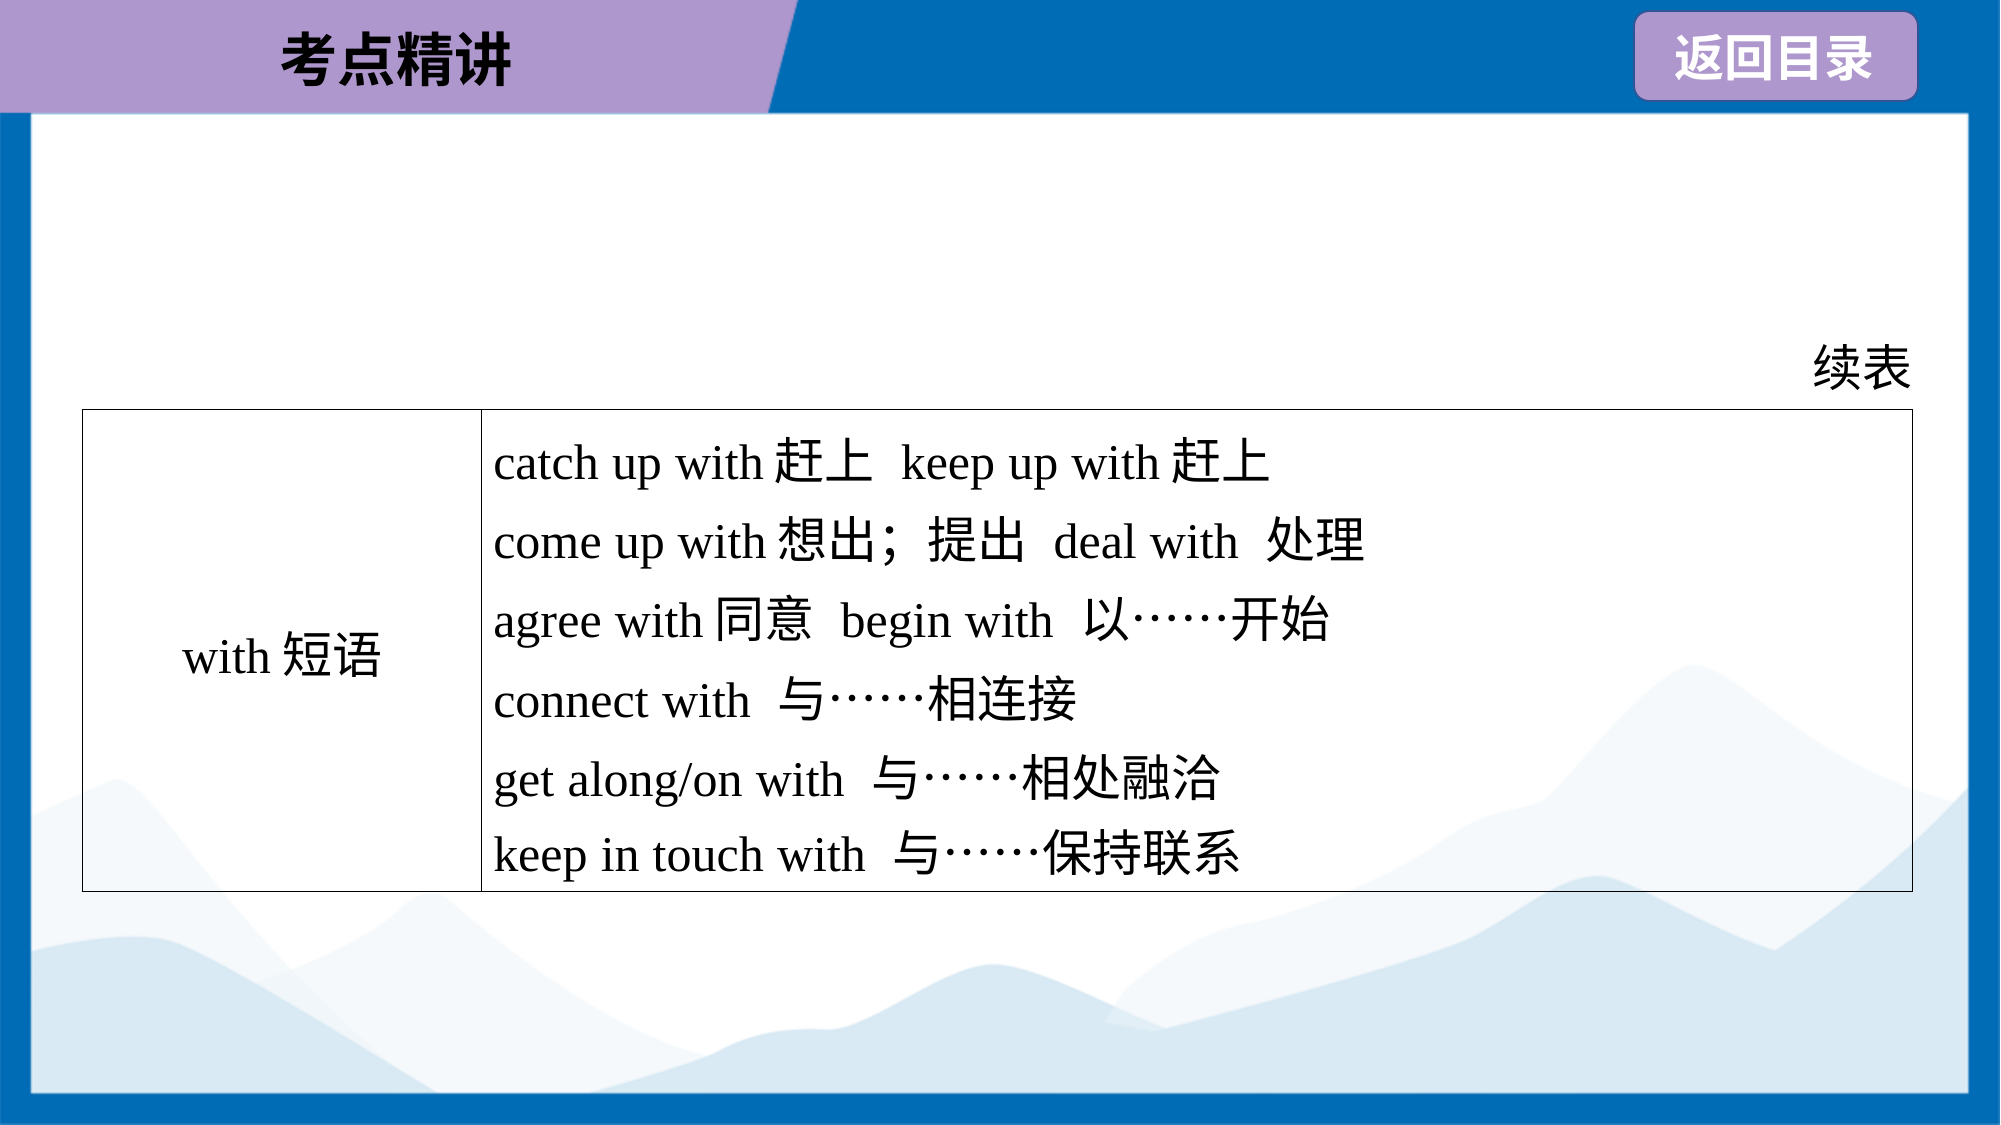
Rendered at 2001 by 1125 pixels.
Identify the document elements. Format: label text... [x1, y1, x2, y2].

table_header with短语 [83, 410, 481, 891]
picture [0, 0, 2000, 1125]
text_box 续表 [1811, 308, 1913, 397]
table_header catch up with赶上 keep up with赶上 come up with想出；提出 deal with 处理 agree with同意 begin with 以……开始 connect with 与……相连接 get along/on with 与……相处融洽 keep in touch with 与……保持联系 [482, 410, 1912, 891]
